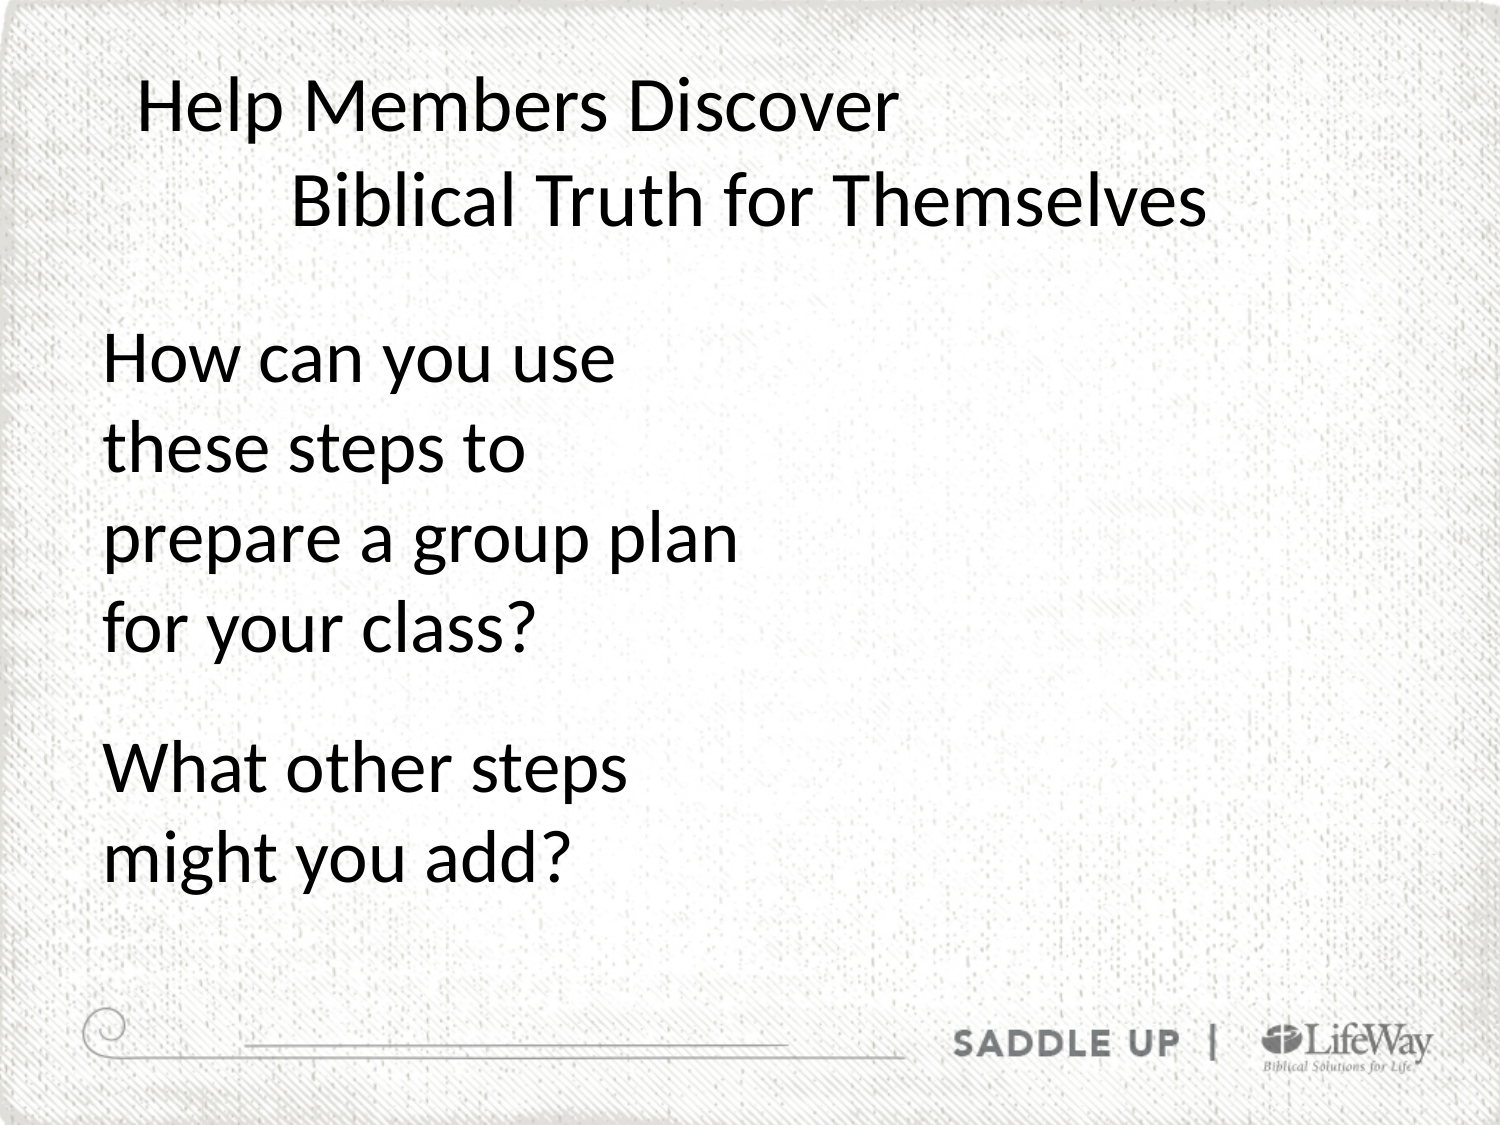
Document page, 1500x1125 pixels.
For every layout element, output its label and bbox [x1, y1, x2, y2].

list [0, 0, 1500, 1125]
